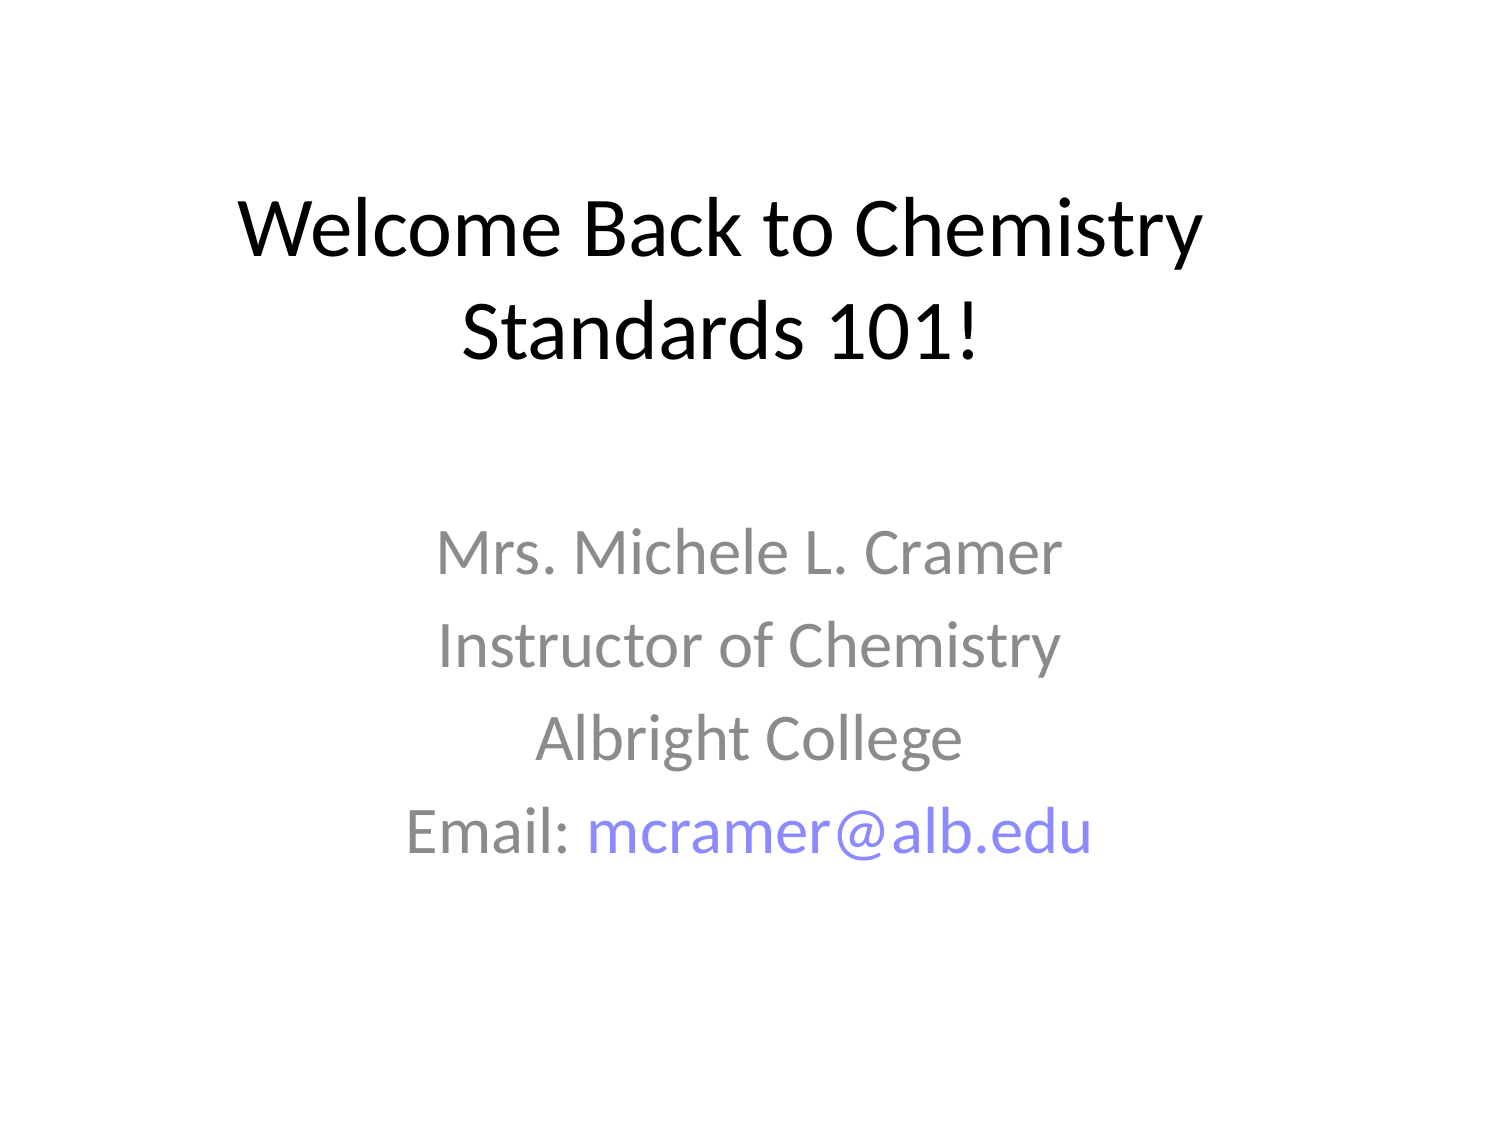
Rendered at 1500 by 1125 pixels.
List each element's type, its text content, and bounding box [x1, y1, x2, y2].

text_box Welcome Back to Chemistry Standards 101! [112, 162, 1350, 488]
text_box Mrs. Michele L. Cramer Instructor of Chemistry Albright College Email: mcramer@alb.edu [224, 499, 1275, 788]
